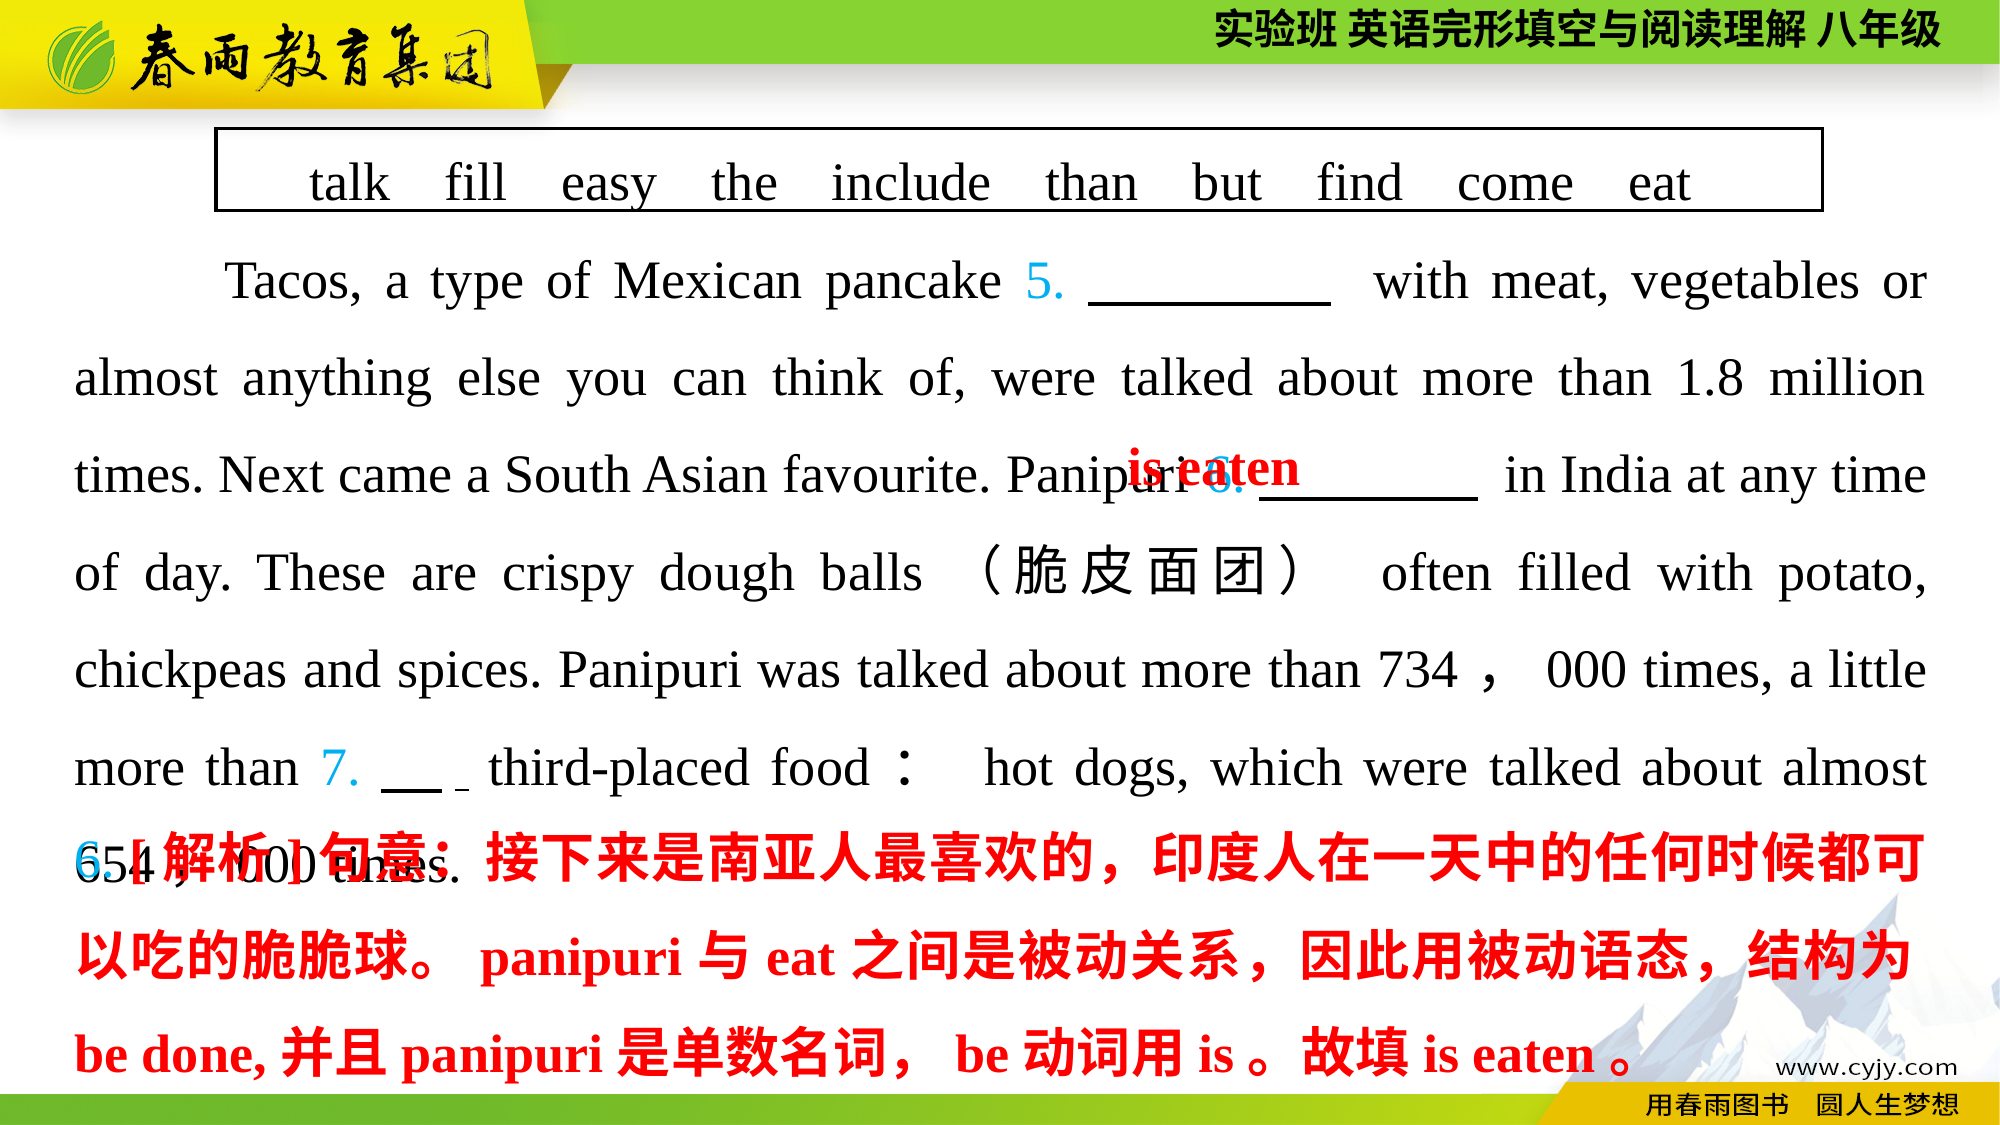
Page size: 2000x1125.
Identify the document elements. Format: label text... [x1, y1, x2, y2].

text_box [216, 128, 1823, 211]
picture [0, 0, 2000, 1125]
list talk fill easy the include than but find come eat Tacos, a type of Mexican pancake 5. with meat, vegetables or almost anything else you can think of, were talked about more than 1.8 million times. Next came a South Asian favourite. Panipuri 6. in India at any time of day. These are crispy dough balls（脆皮面团） often filled with potato, chickpeas and spices. Panipuri was talked about more than 734，000 times, a little more than 7. . third-placed food： hot dogs, which were talked about almost 654，000 times. [59, 106, 1944, 783]
text_box 6. [解析]句意：接下来是南亚人最喜欢的，印度人在一天中的任何时候都可以吃的脆脆球。panipuri与eat之间是被动关系，因此用被动语态，结构为be done,并且panipuri是单数名词，be动词用is。故填is eaten。 [59, 783, 1944, 1091]
text_box is eaten [1112, 391, 1316, 505]
